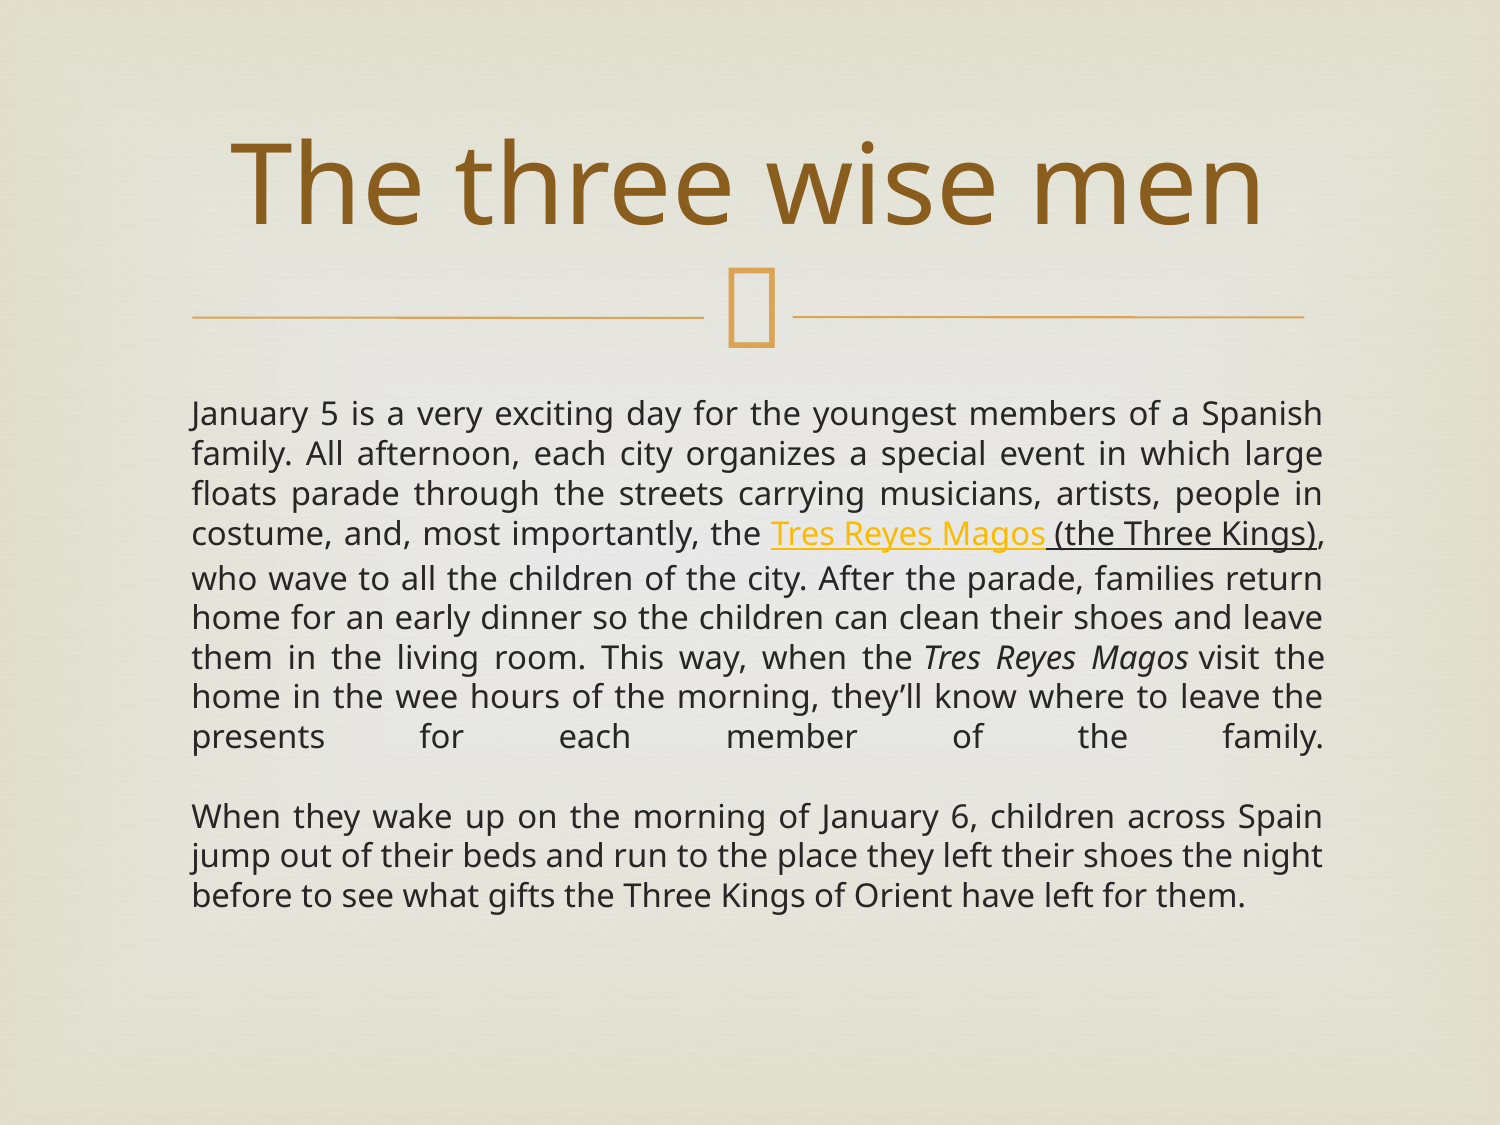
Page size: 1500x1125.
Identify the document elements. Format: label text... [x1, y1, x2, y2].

list January 5 is a very exciting day for the youngest members of a Spanish family. All afternoon, each city organizes a special event in which large floats parade through the streets carrying musicians, artists, people in costume, and, most importantly, the Tres Reyes Magos (the Three Kings), who wave to all the children of the city. After the parade, families return home for an early dinner so the children can clean their shoes and leave them in the living room. This way, when the Tres Reyes Magos visit the home in the wee hours of the morning, they’ll know where to leave the presents for each member of the family. When they wake up on the morning of January 6, children across Spain jump out of their beds and run to the place they left their shoes the night before to see what gifts the Three Kings of Orient have left for them. [123, 385, 1341, 976]
title The three wise men [112, 93, 1386, 267]
